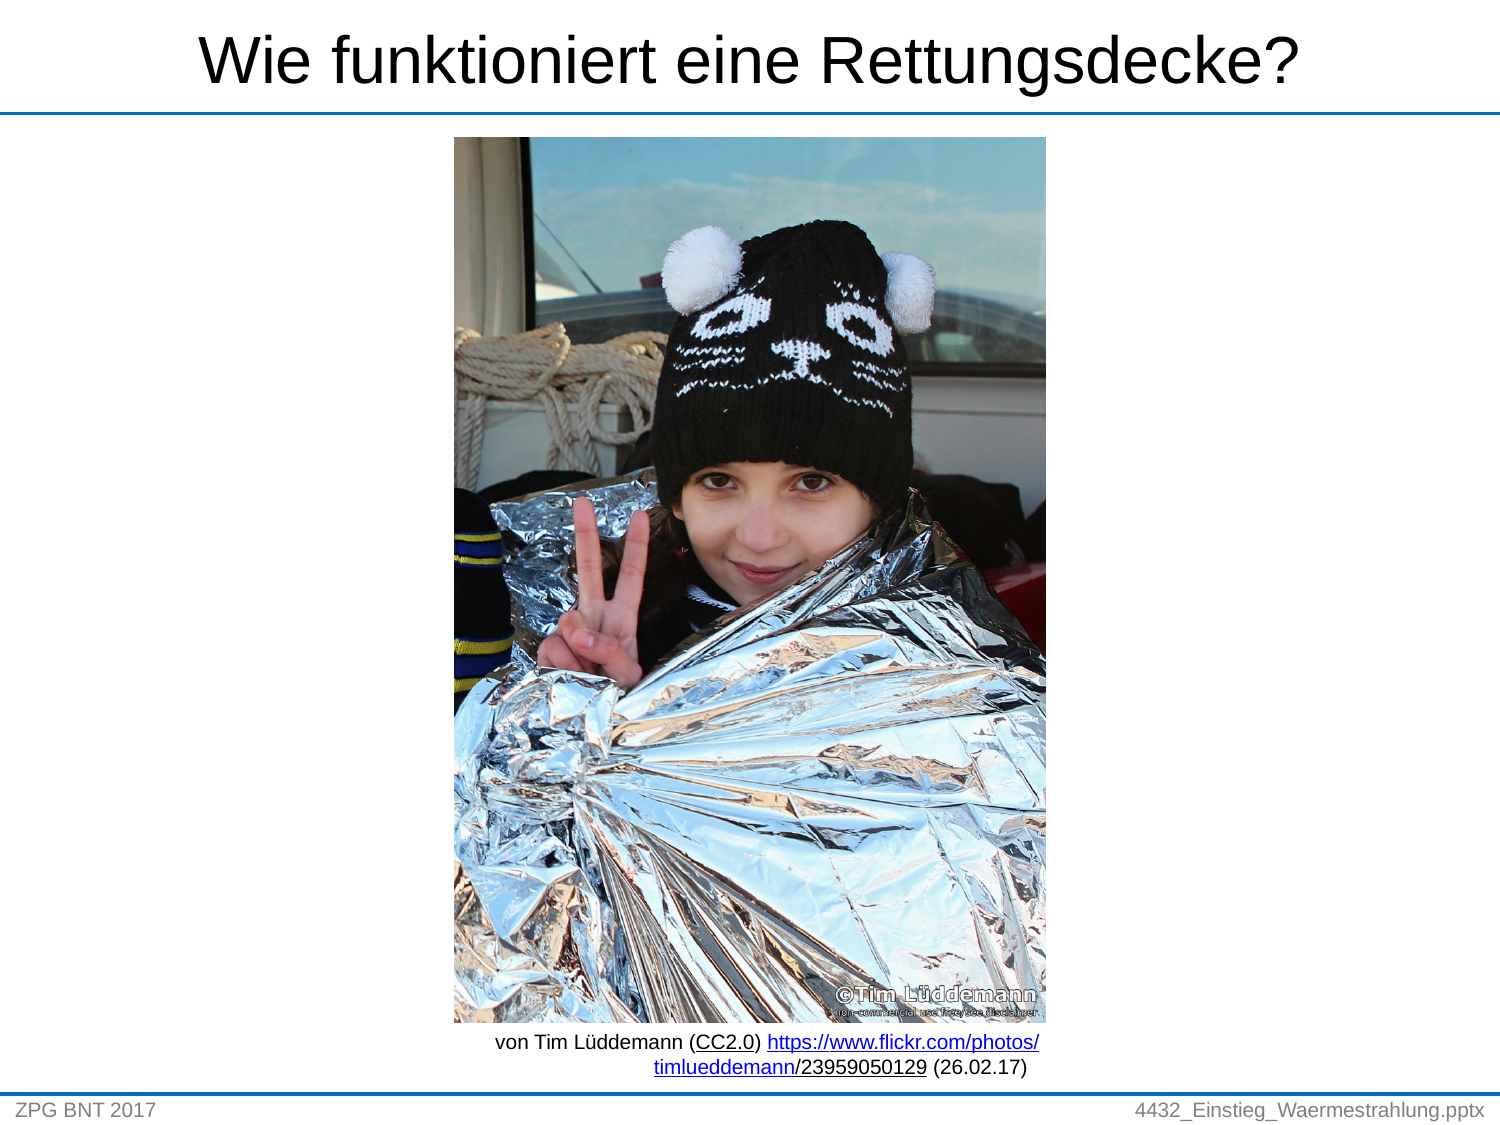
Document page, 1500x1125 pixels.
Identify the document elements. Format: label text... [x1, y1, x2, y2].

slide_number ZPG BNT 2017 [0, 1094, 408, 1125]
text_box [454, 136, 1046, 1083]
slide_number 4432_Einstieg_Waermestrahlung.pptx [1104, 1094, 1500, 1125]
title Wie funktioniert eine Rettungsdecke? [0, 0, 1500, 114]
